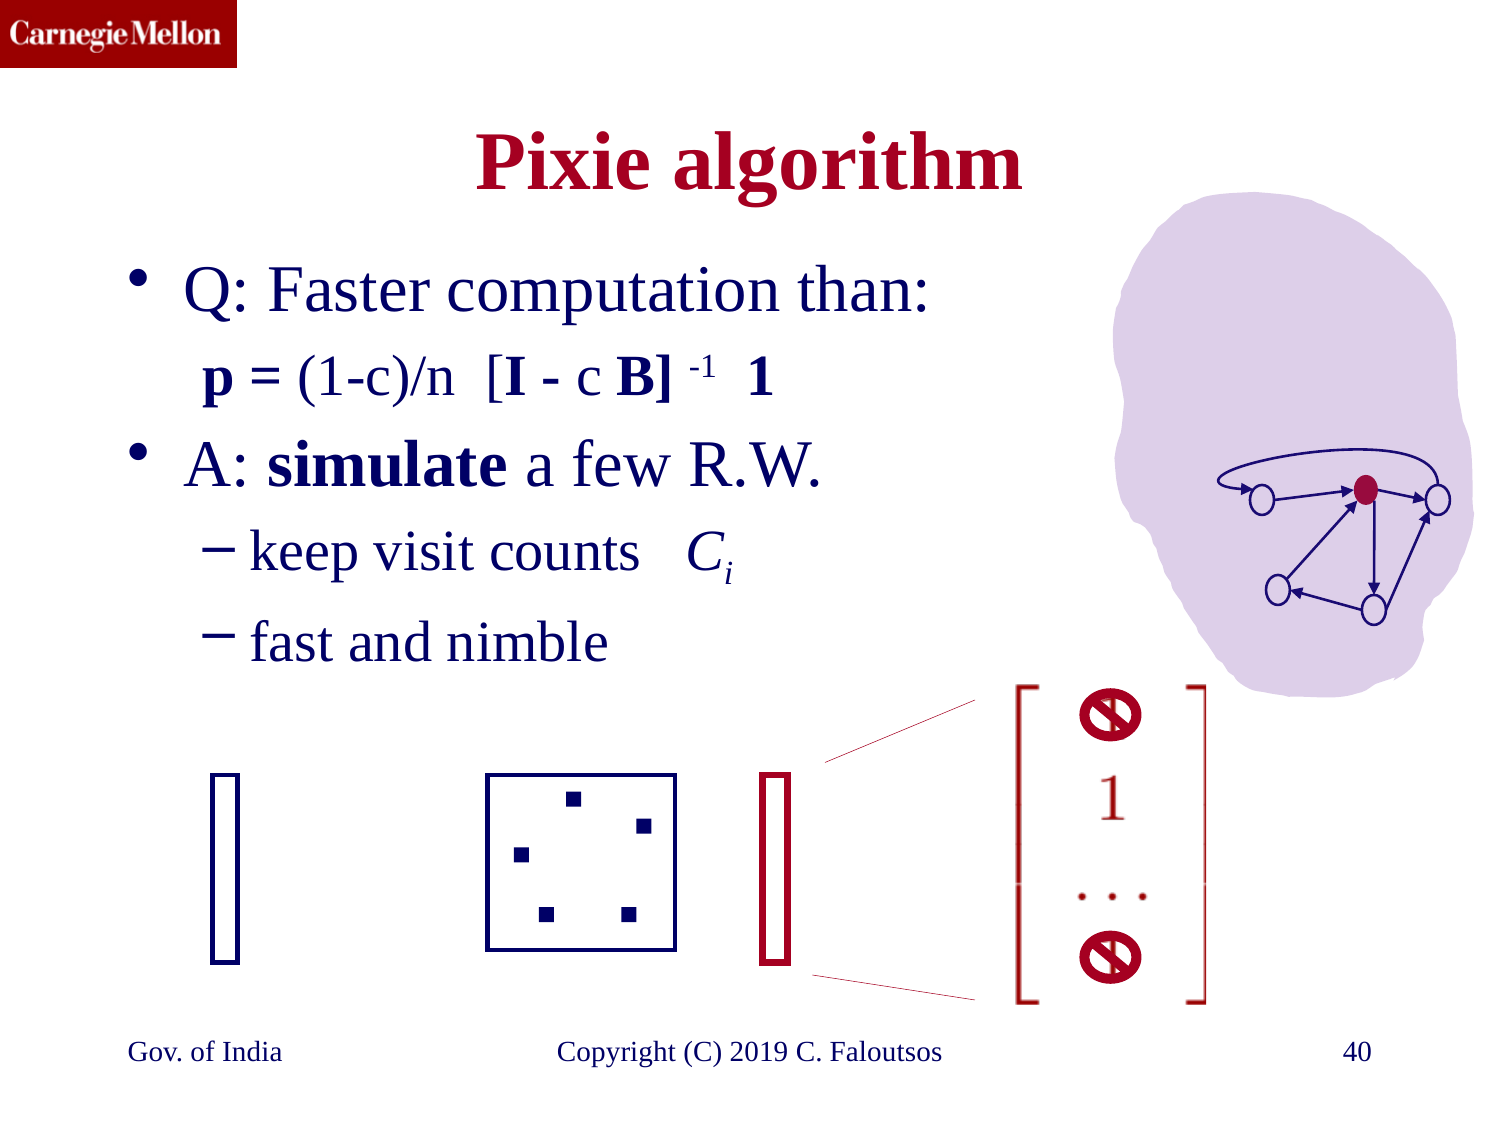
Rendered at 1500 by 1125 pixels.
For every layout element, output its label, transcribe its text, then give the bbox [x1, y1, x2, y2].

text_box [824, 699, 976, 763]
slide_number Gov. of India [112, 1024, 426, 1101]
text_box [812, 974, 976, 1001]
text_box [1249, 474, 1451, 626]
text_box [1112, 191, 1475, 698]
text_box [513, 791, 652, 923]
text_box [762, 774, 788, 963]
slide_number 40 [1074, 1024, 1388, 1101]
list Q: Faster computation than: p = (1-c)/n [I - c B] -1 1 A: simulate a few R.W. keep visit counts Ci fast and nimble [112, 237, 1388, 1001]
title Pixie algorithm [112, 99, 1388, 213]
text_box [212, 774, 238, 963]
picture [0, 0, 237, 68]
footer Copyright (C) 2019 C. Faloutsos [512, 1024, 988, 1101]
text_box [487, 774, 675, 950]
picture [1014, 683, 1207, 1005]
